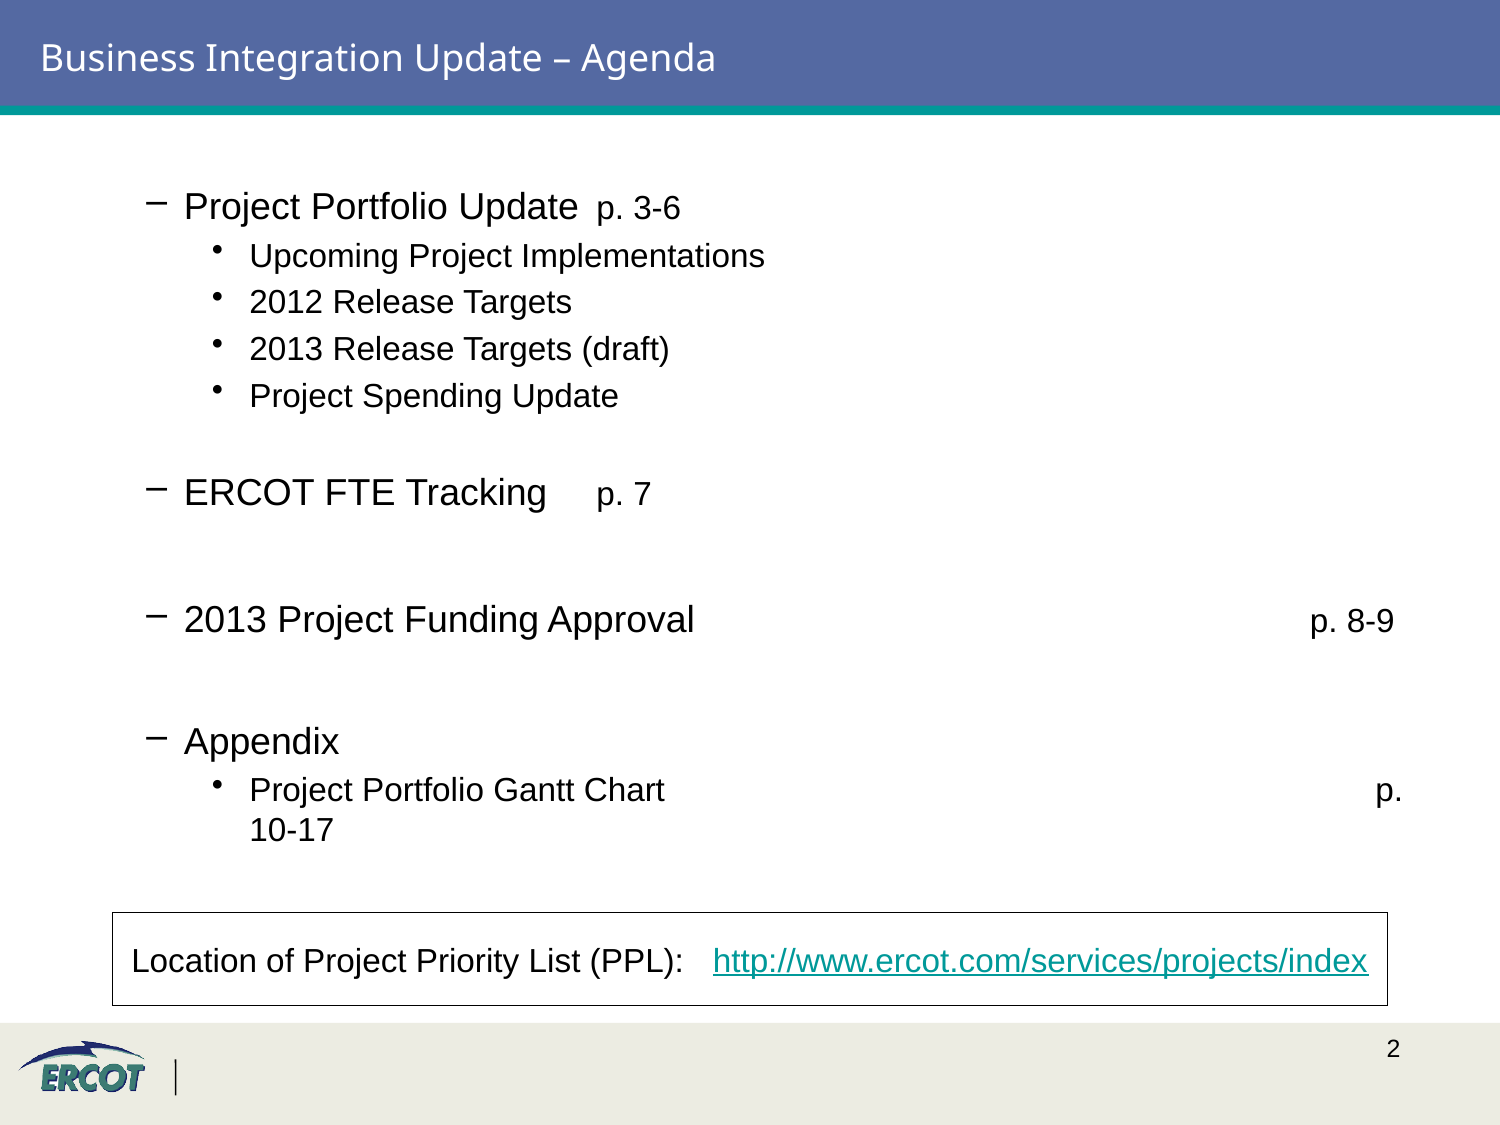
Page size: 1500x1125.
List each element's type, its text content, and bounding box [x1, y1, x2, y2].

title Business Integration Update – Agenda [24, 0, 1013, 113]
text_box Location of Project Priority List (PPL): http://www.ercot.com/services/projects/index [112, 912, 1388, 1006]
list Project Portfolio Update p. 3-6 Upcoming Project Implementations 2012 Release Targets 2013 Release Targets (draft) Project Spending Update ERCOT FTE Tracking p. 7 2013 Project Funding Approval p. 8-9 Appendix Project Portfolio Gantt Chart p. 10-17 [74, 174, 1426, 1001]
picture [10, 1031, 151, 1111]
